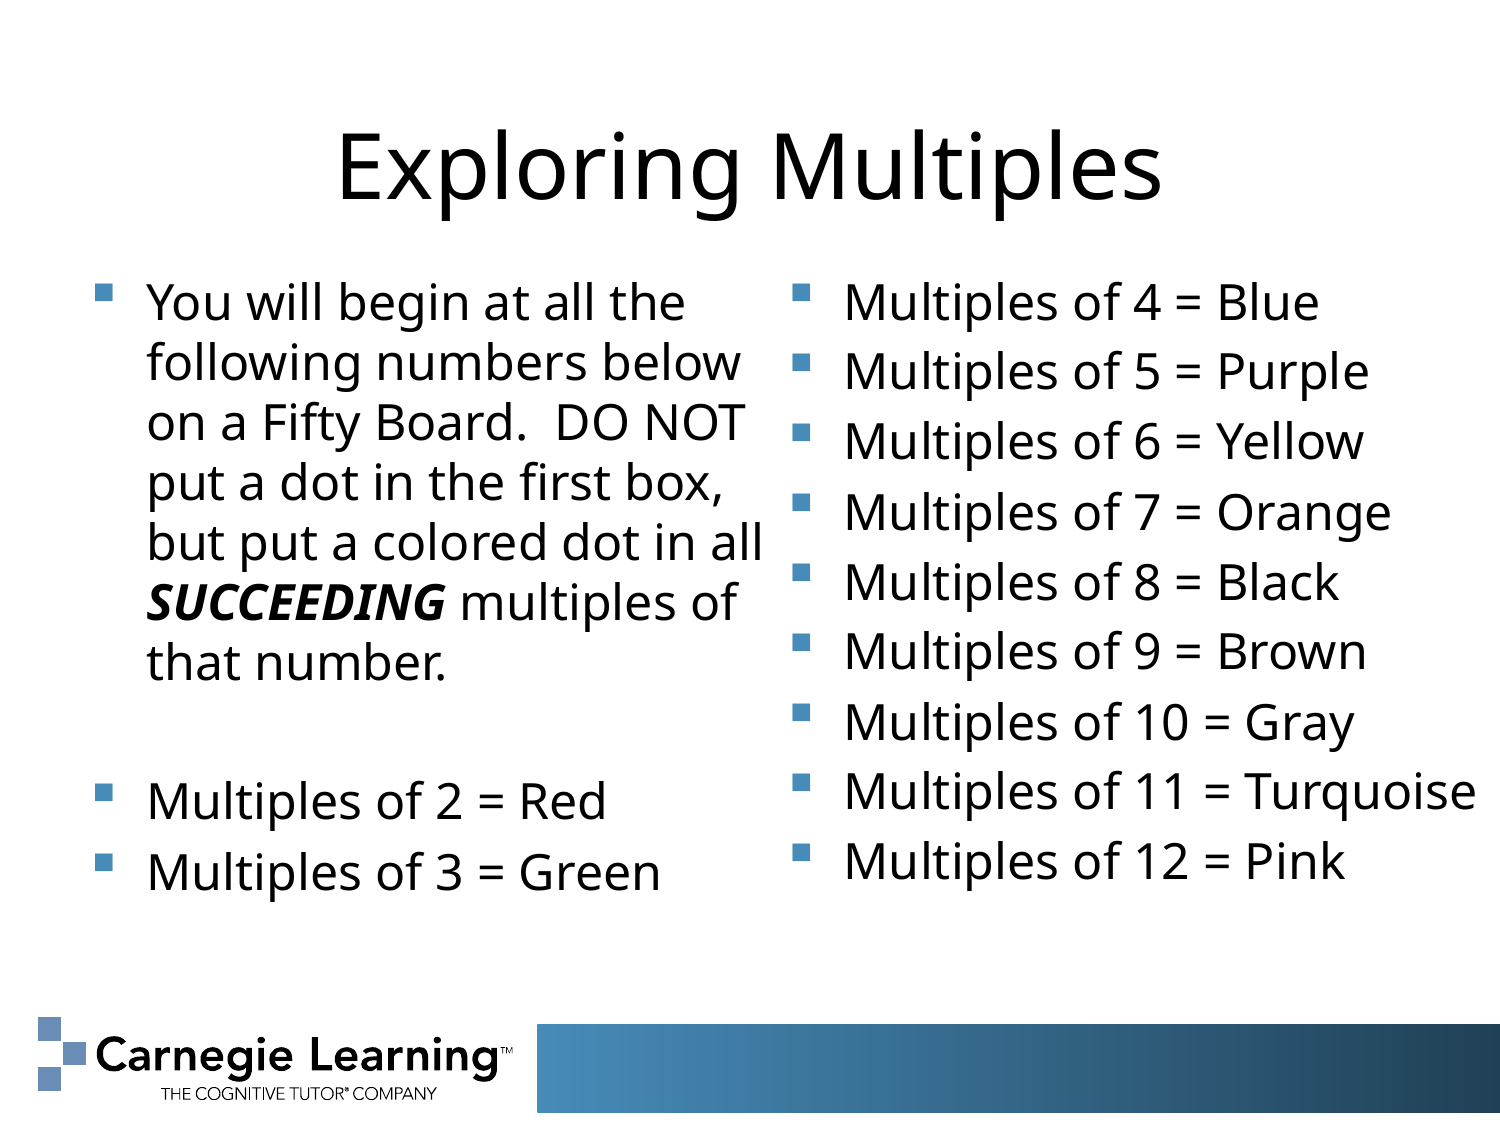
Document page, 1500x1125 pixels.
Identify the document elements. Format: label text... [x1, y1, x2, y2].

title Exploring Multiples [74, 24, 1426, 262]
list You will begin at all the following numbers below on a Fifty Board. DO NOT put a dot in the first box, but put a colored dot in all SUCCEEDING multiples of that number. Multiples of 2 = Red Multiples of 3 = Green Multiples of 4 = Blue Multiples of 5 = Purple Multiples of 6 = Yellow Multiples of 7 = Orange Multiples of 8 = Black Multiples of 9 = Brown Multiples of 10 = Gray Multiples of 11 = Turquoise Multiples of 12 = Pink [74, 262, 1500, 951]
